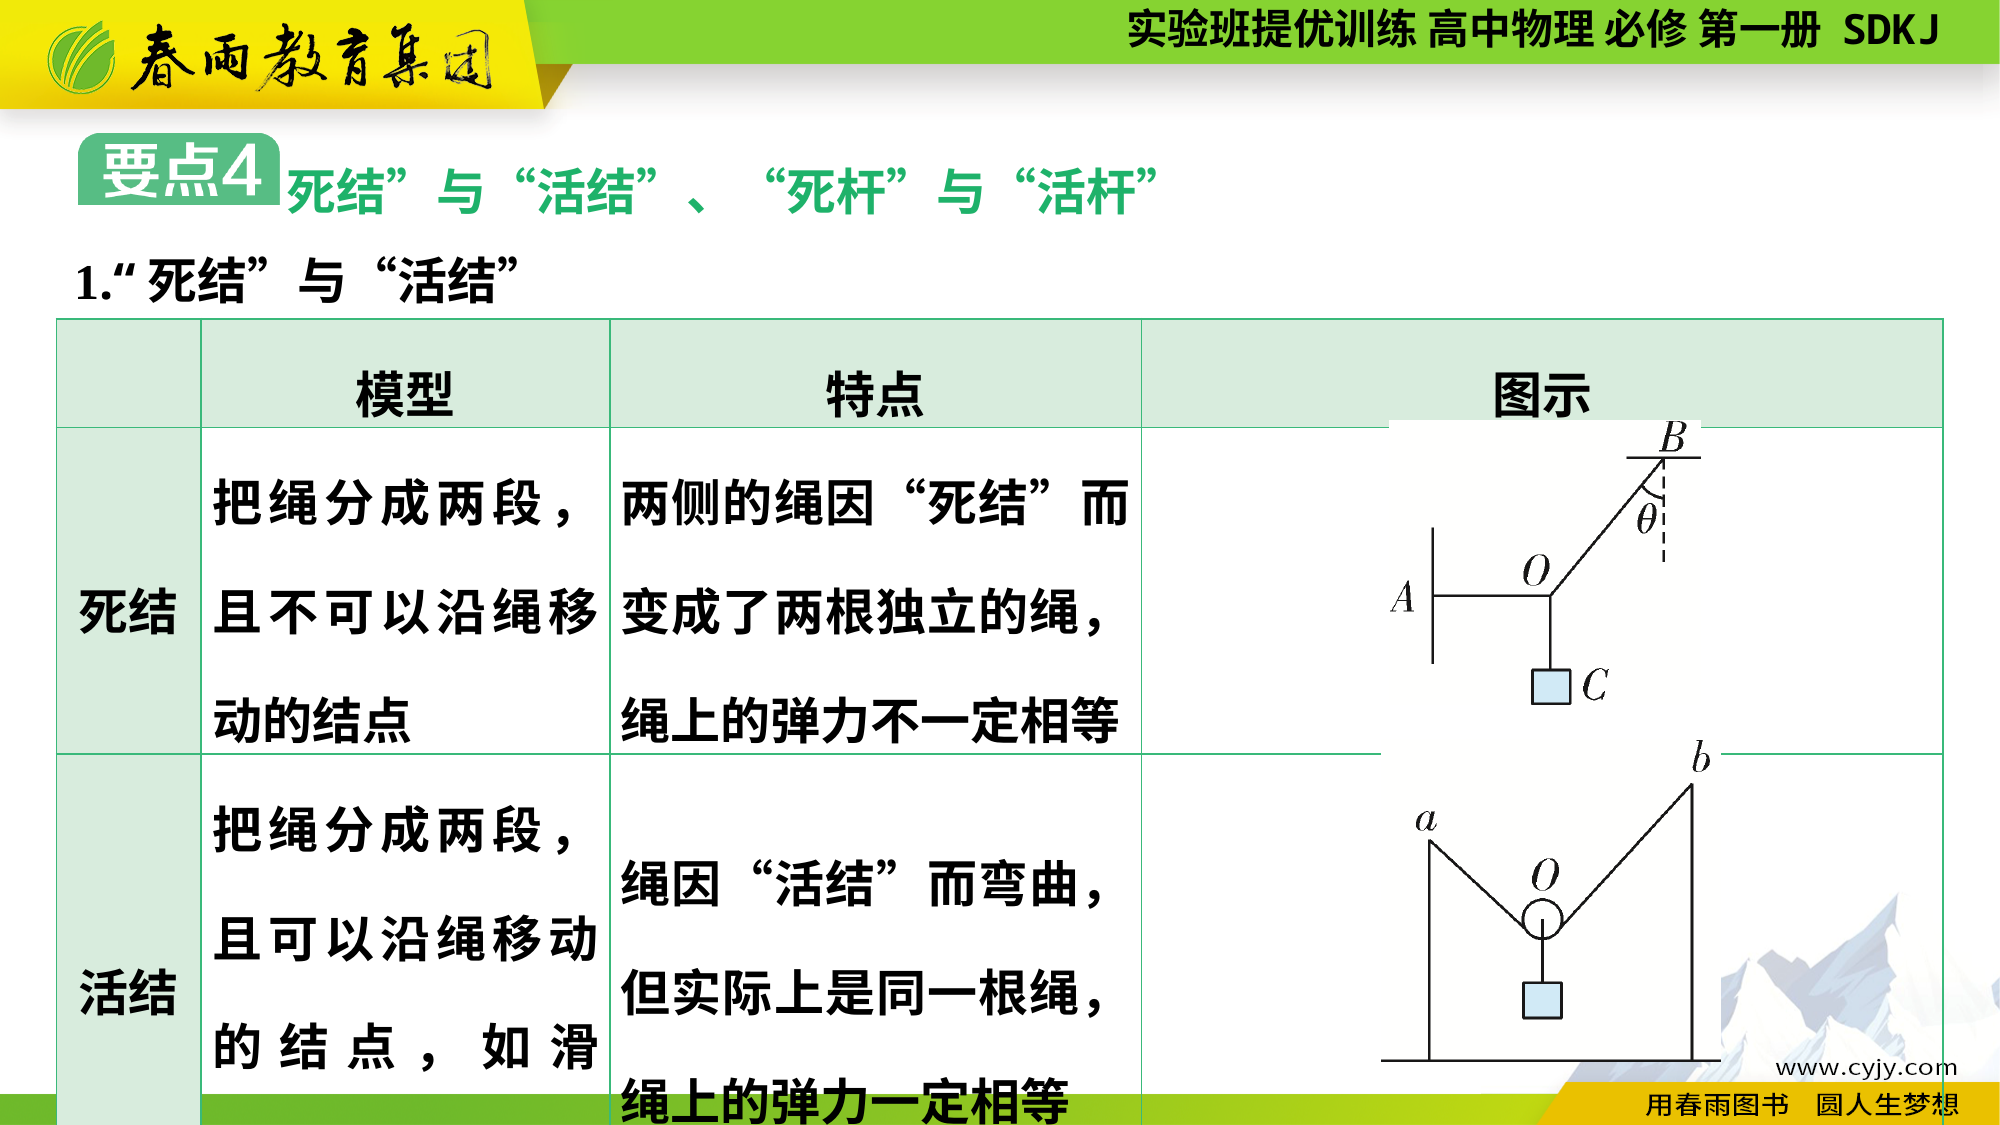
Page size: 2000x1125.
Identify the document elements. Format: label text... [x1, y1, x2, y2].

table_header 特点 [611, 320, 1141, 427]
table_cell 把绳分成两段，且不可以沿绳移动的结点 [202, 428, 609, 753]
table_cell 活结 [57, 755, 200, 1125]
picture [1381, 739, 1721, 1063]
list “死结”与“活结”、“死杆”与“活杆” 1.“死结”与“活结” [59, 122, 1944, 308]
picture [1389, 420, 1701, 705]
table_cell 把绳分成两段，且可以沿绳移动的结点，如滑轮、挂钩 [202, 755, 609, 1125]
table_cell 两侧的绳因“死结”而变成了两根独立的绳，绳上的弹力不一定相等 [611, 428, 1141, 753]
table_cell [1142, 428, 1942, 753]
table_cell [1142, 755, 1942, 1125]
table_cell 绳因“活结”而弯曲，但实际上是同一根绳，绳上的弹力一定相等 [611, 755, 1141, 1125]
table_header 模型 [202, 320, 609, 427]
table_header [57, 320, 200, 427]
table_header 图示 [1142, 320, 1942, 427]
table_cell 死结 [57, 428, 200, 753]
picture [0, 0, 2000, 1125]
